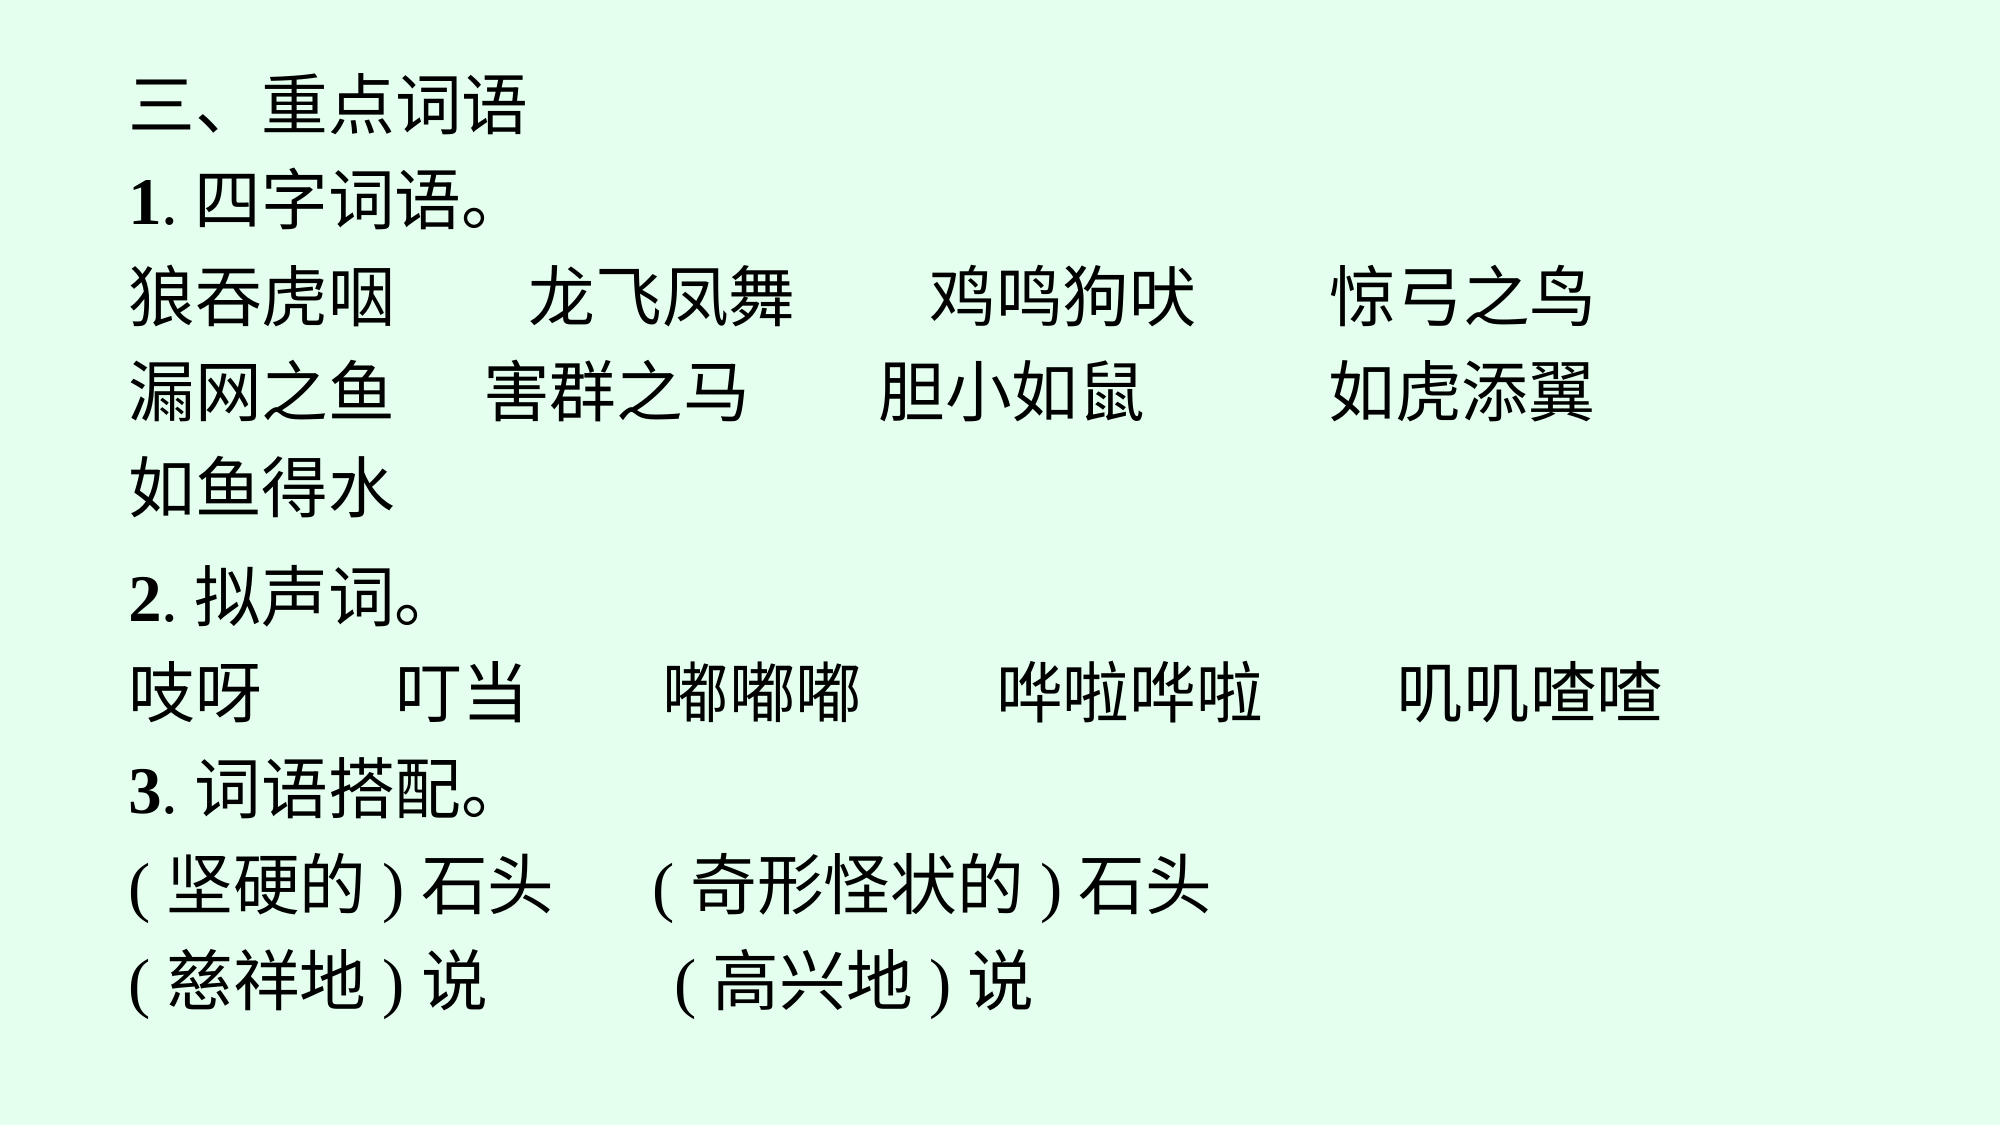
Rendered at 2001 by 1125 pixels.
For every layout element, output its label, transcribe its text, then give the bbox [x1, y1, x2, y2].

text_box 2.拟声词。 吱呀 叮当 嘟嘟嘟 哗啦哗啦 叽叽喳喳 3.词语搭配。 (坚硬的)石头 (奇形怪状的)石头 (慈祥地)说 (高兴地)说 [113, 531, 1887, 1026]
text_box 三、重点词语 1.四字词语。 狼吞虎咽 龙飞凤舞 鸡鸣狗吠 惊弓之鸟 漏网之鱼 害群之马 胆小如鼠 如虎添翼 如鱼得水 [113, 39, 1887, 531]
